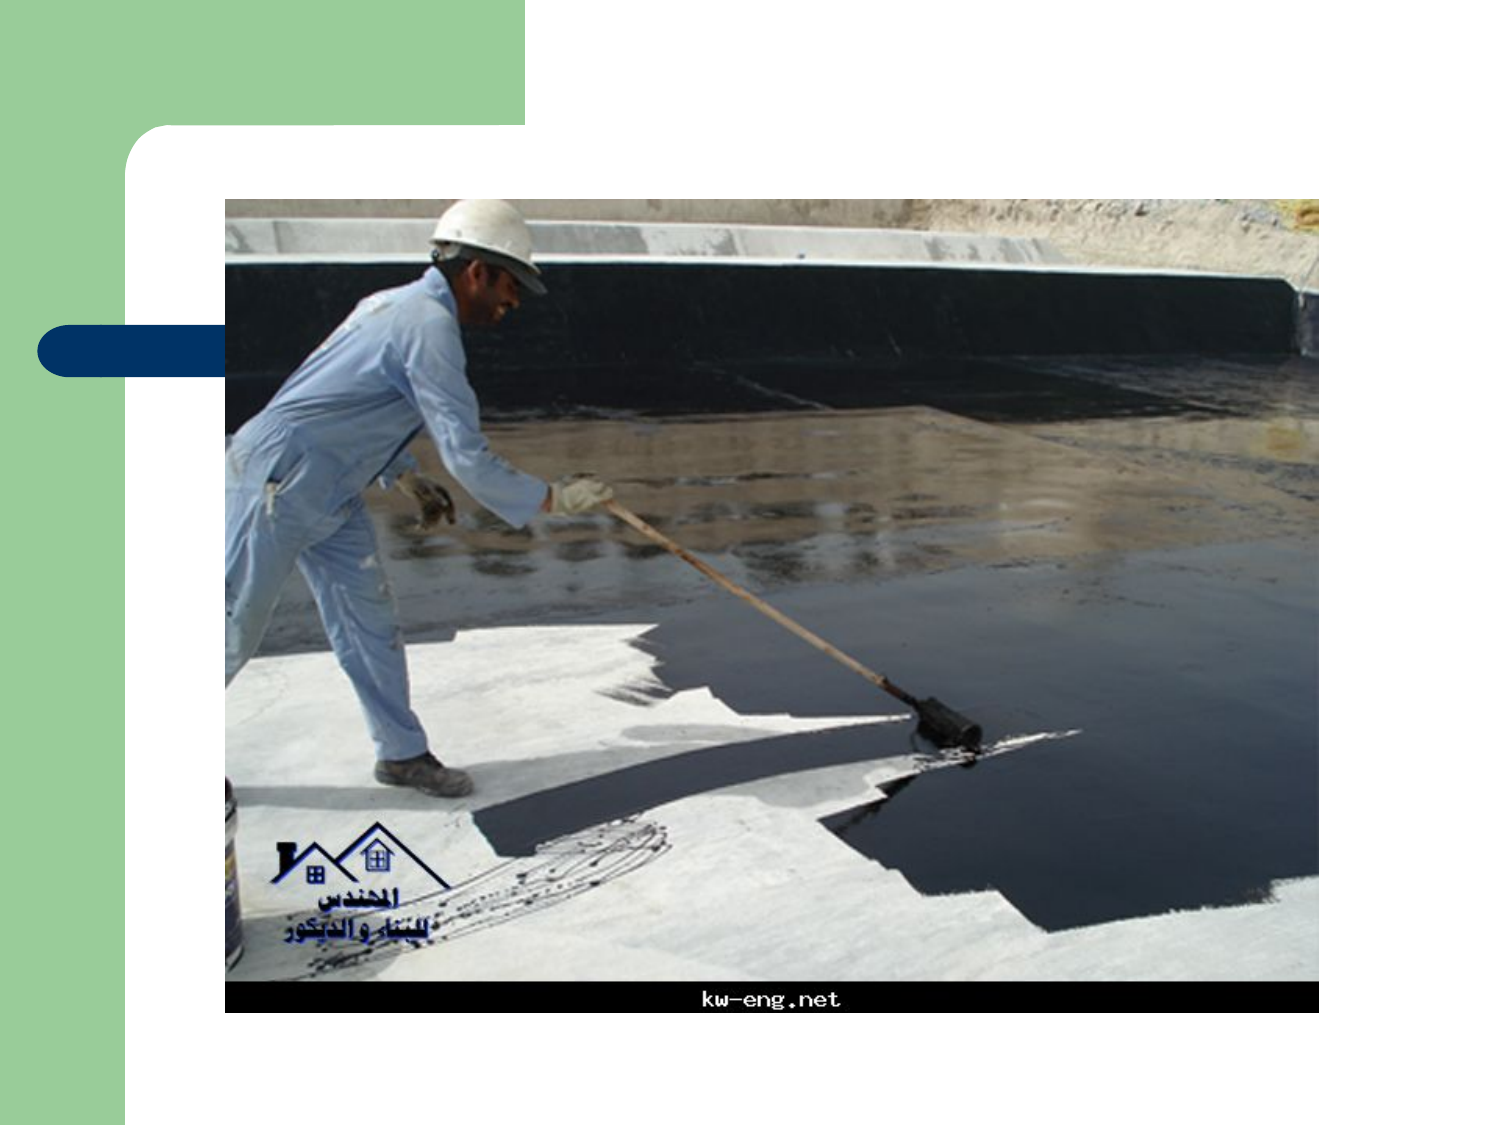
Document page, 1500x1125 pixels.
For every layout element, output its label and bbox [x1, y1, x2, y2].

picture [224, 199, 1319, 1013]
